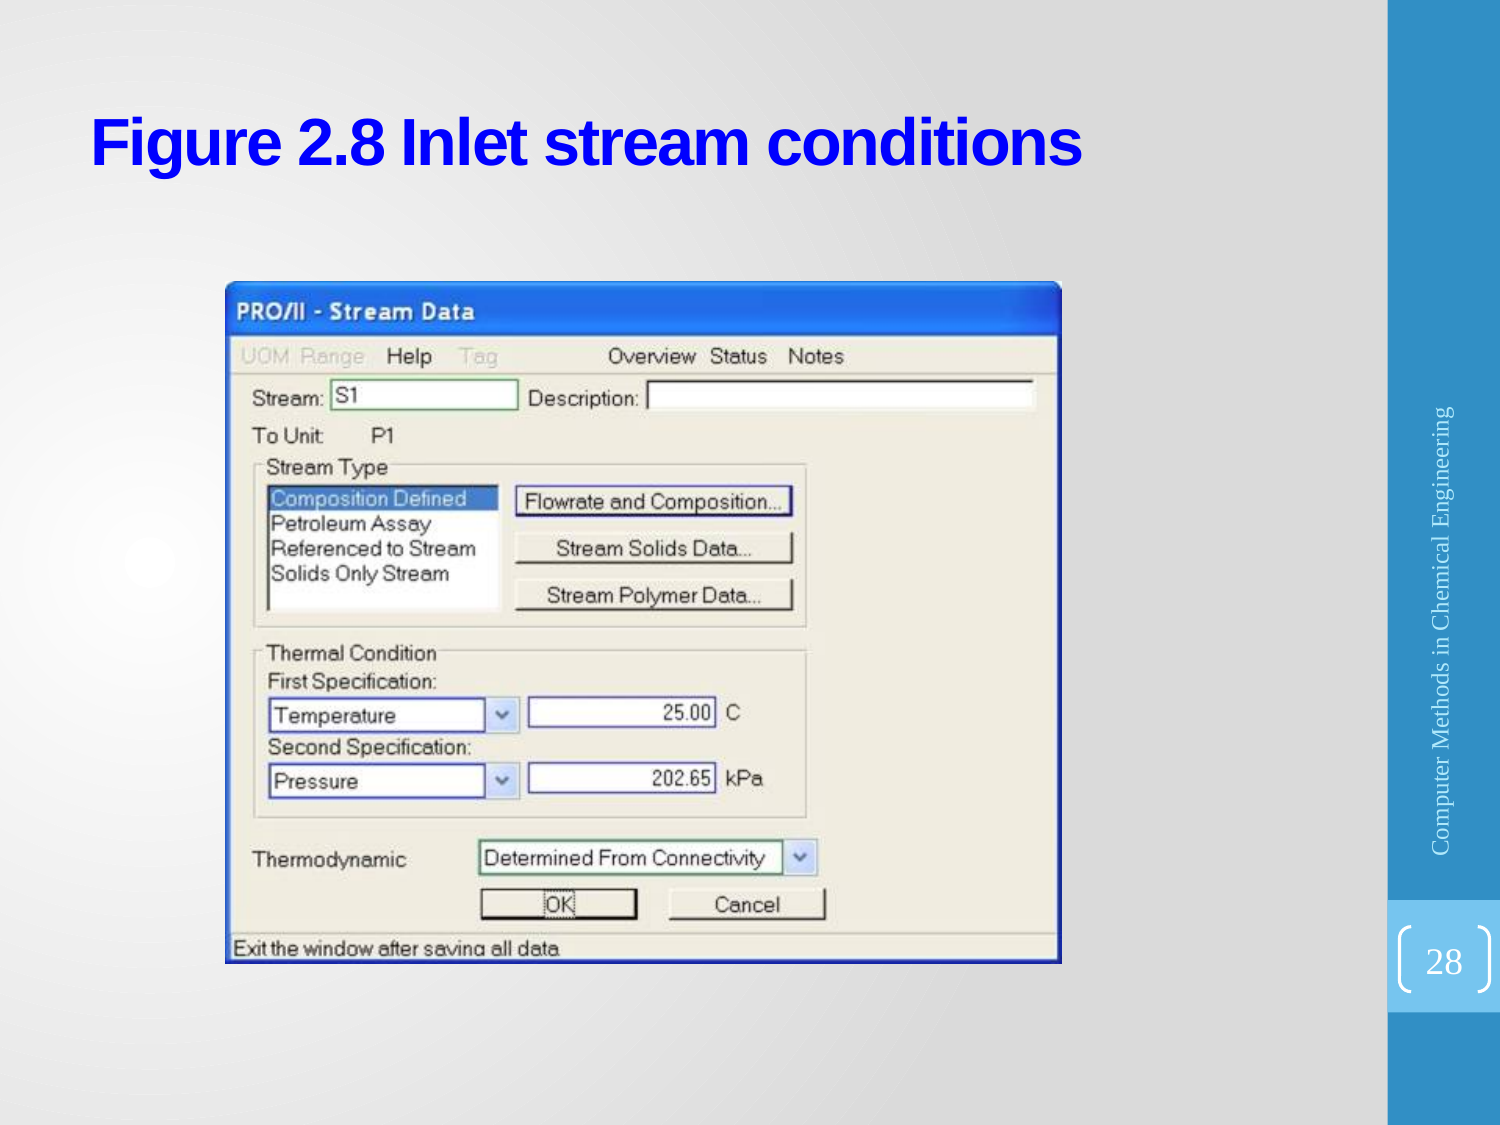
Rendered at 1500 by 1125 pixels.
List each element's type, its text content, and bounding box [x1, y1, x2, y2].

picture [224, 280, 1062, 965]
footer Computer Methods in Chemical Engineering [1408, 391, 1469, 889]
slide_number 28 [1397, 925, 1492, 994]
title Figure 2.8 Inlet stream conditions [75, 45, 1325, 233]
